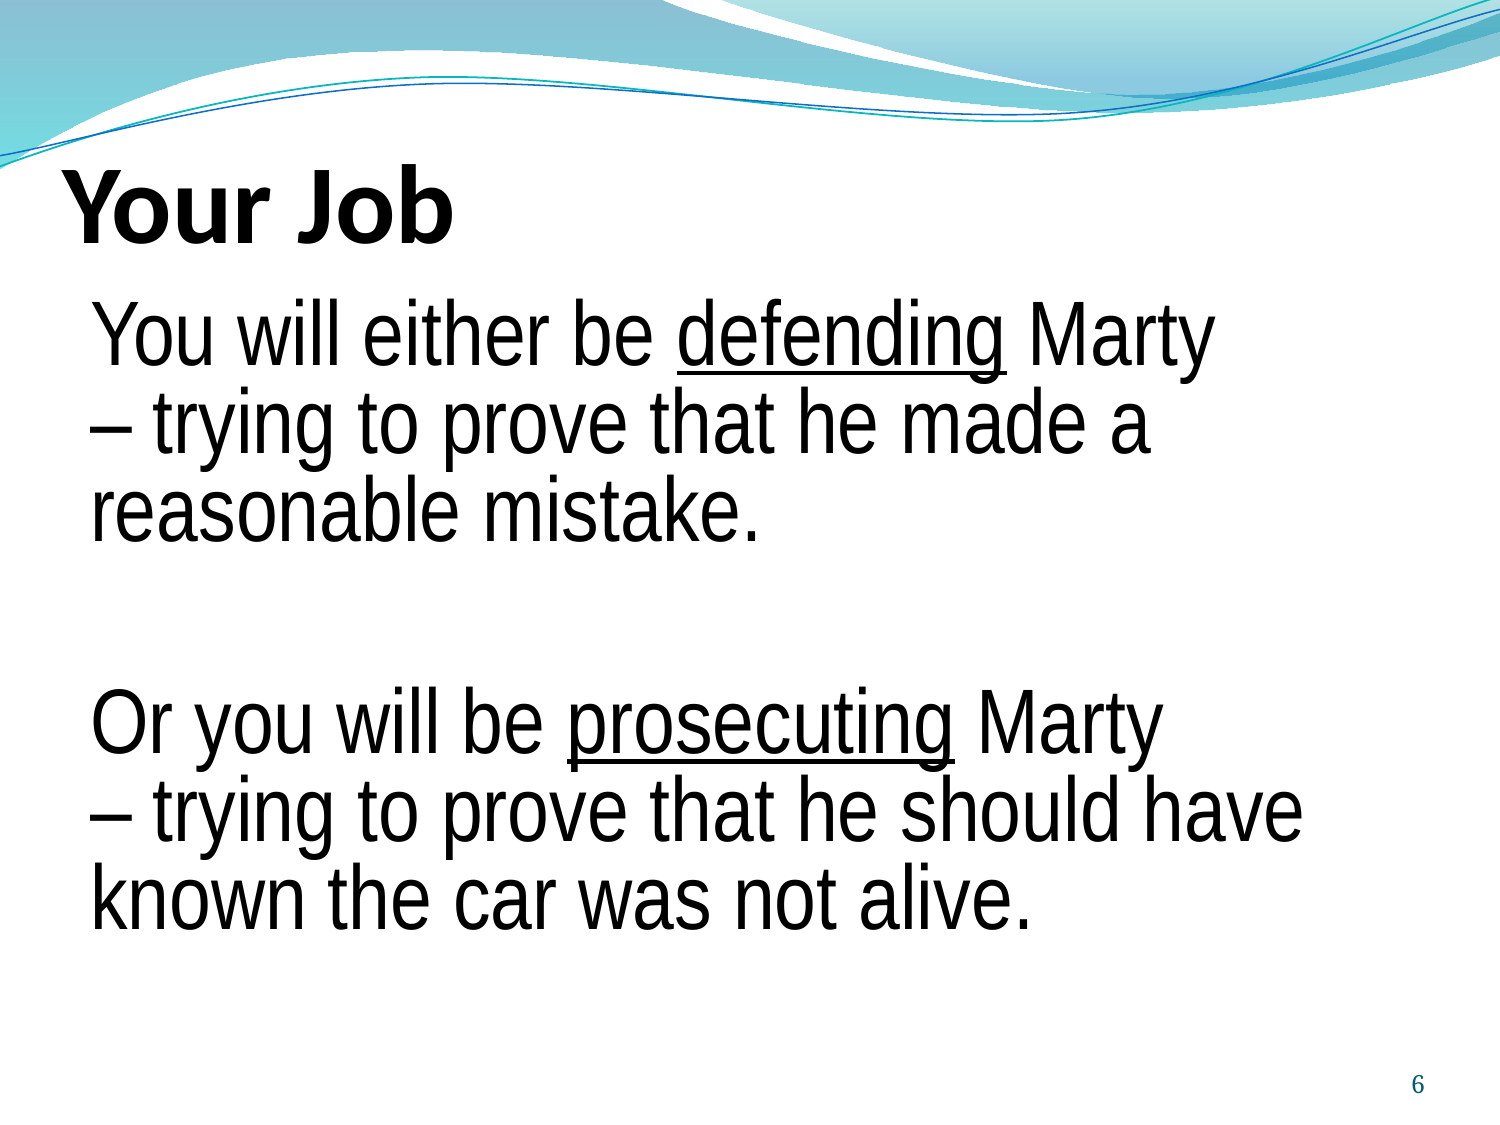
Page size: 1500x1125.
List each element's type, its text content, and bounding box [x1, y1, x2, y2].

title Your Job [62, 124, 851, 266]
slide_number 6 [1299, 1042, 1425, 1103]
list You will either be defending Marty – trying to prove that he made a reasonable mistake. Or you will be prosecuting Marty – trying to prove that he should have known the car was not alive. [74, 287, 1438, 1076]
